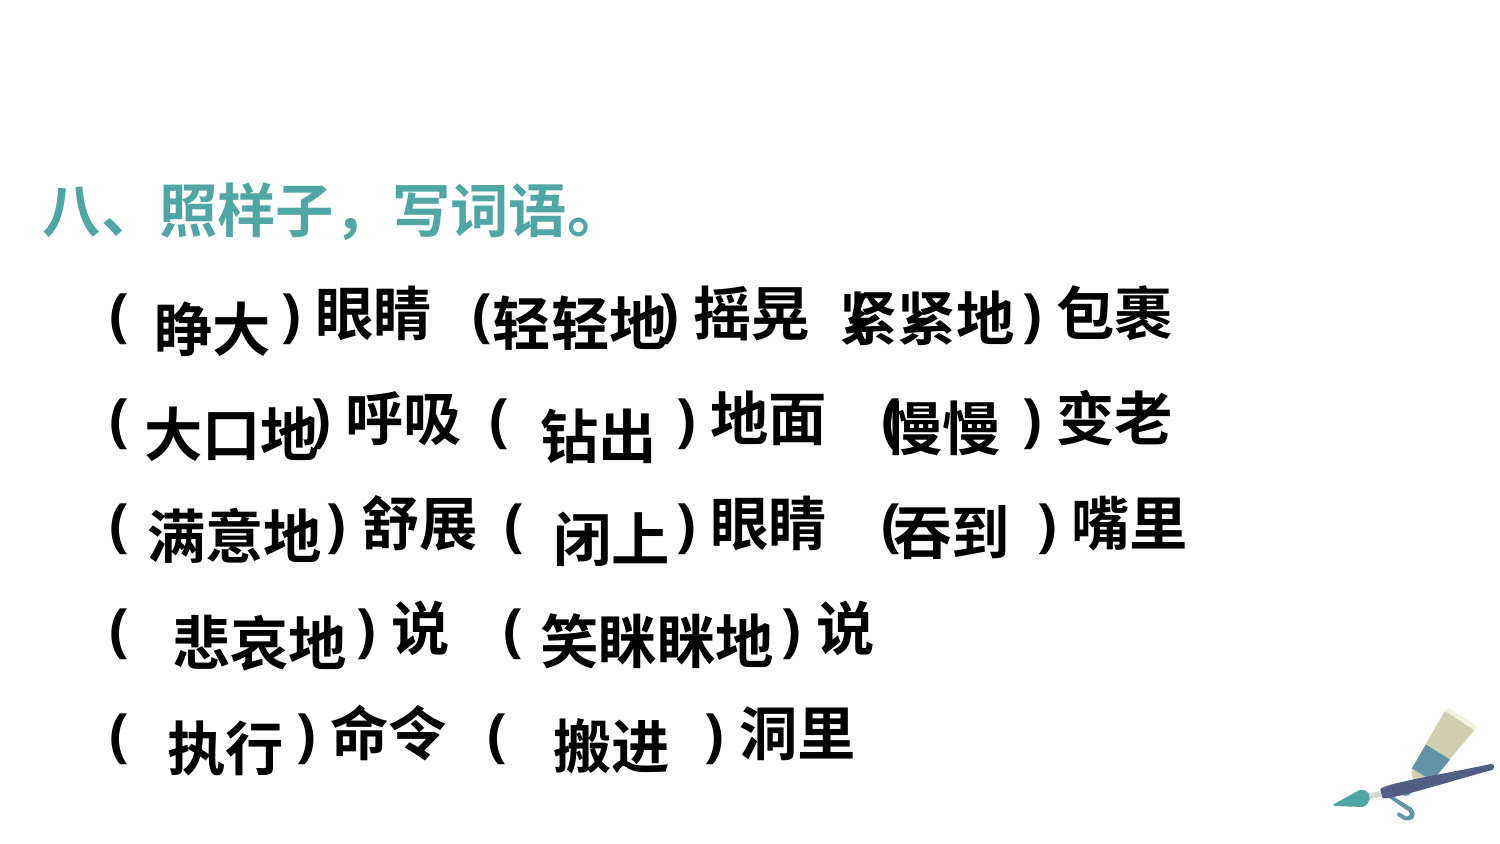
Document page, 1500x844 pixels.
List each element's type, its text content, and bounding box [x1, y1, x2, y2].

text_box 笑眯眯地 [526, 562, 789, 683]
text_box 钻出 [525, 357, 672, 478]
text_box 慢慢 [869, 349, 1017, 470]
text_box 搬进 [538, 667, 685, 788]
text_box 睁大 [139, 252, 289, 355]
text_box ( )眼睛 ( )摇晃 ( )包裹 ( )呼吸 ( )地面 ( )变老 ( )舒展 ( )眼睛 ( )嘴里 ( )说 ( )说 ( )命令 ( )洞里 [289, 252, 538, 775]
text_box 满意地 [132, 458, 440, 578]
text_box 吞到 [878, 454, 1025, 574]
text_box 轻轻地 [478, 252, 683, 365]
text_box ( )眼睛 ( )摇晃 ( )包裹 ( )呼吸 ( )地面 ( )变老 ( )舒展 ( )眼睛 ( )嘴里 ( )说 ( )说 ( )命令 ( )洞里 [672, 235, 1464, 775]
text_box 八、照样子，写词语。 [28, 132, 699, 252]
text_box 悲哀地 [130, 564, 362, 685]
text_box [1358, 708, 1481, 844]
text_box ( )眼睛 ( )摇晃 ( )包裹 ( )呼吸 ( )地面 ( )变老 ( )舒展 ( )眼睛 ( )嘴里 ( )说 ( )说 ( )命令 ( )洞里 [94, 252, 152, 775]
text_box 大口地 [129, 355, 335, 476]
text_box 执行 [152, 669, 299, 790]
text_box 紧紧地 [824, 239, 1030, 360]
text_box 闭上 [538, 460, 685, 581]
